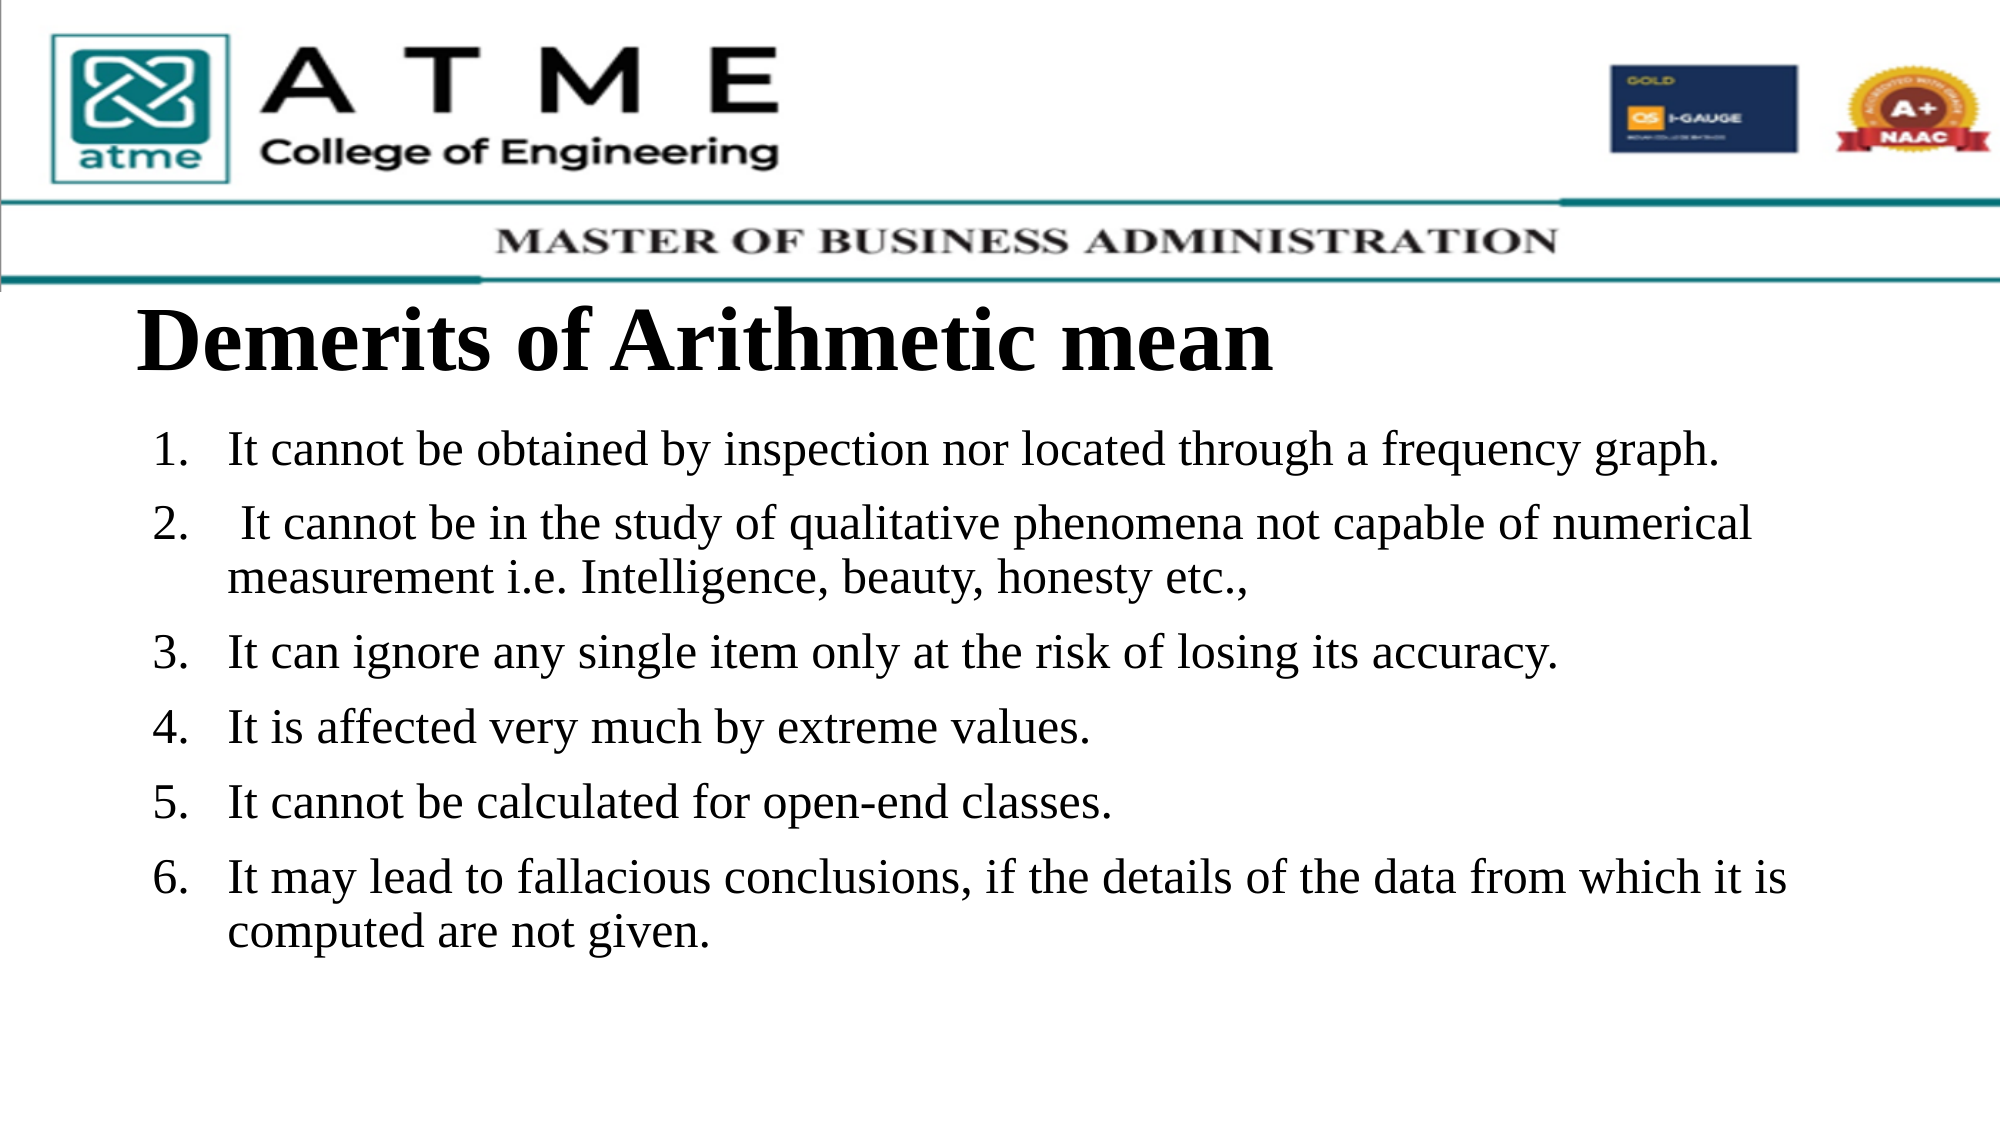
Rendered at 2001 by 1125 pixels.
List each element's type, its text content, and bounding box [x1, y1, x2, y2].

picture [0, 0, 2000, 292]
title Demerits of Arithmetic mean [121, 232, 1847, 450]
list It cannot be obtained by inspection nor located through a frequency graph. It cannot be in the study of qualitative phenomena not capable of numerical measurement i.e. Intelligence, beauty, honesty etc., It can ignore any single item only at the risk of losing its accuracy. It is affected very much by extreme values. It cannot be calculated for open-end classes. It may lead to fallacious conclusions, if the details of the data from which it is computed are not given. [137, 414, 1863, 1014]
